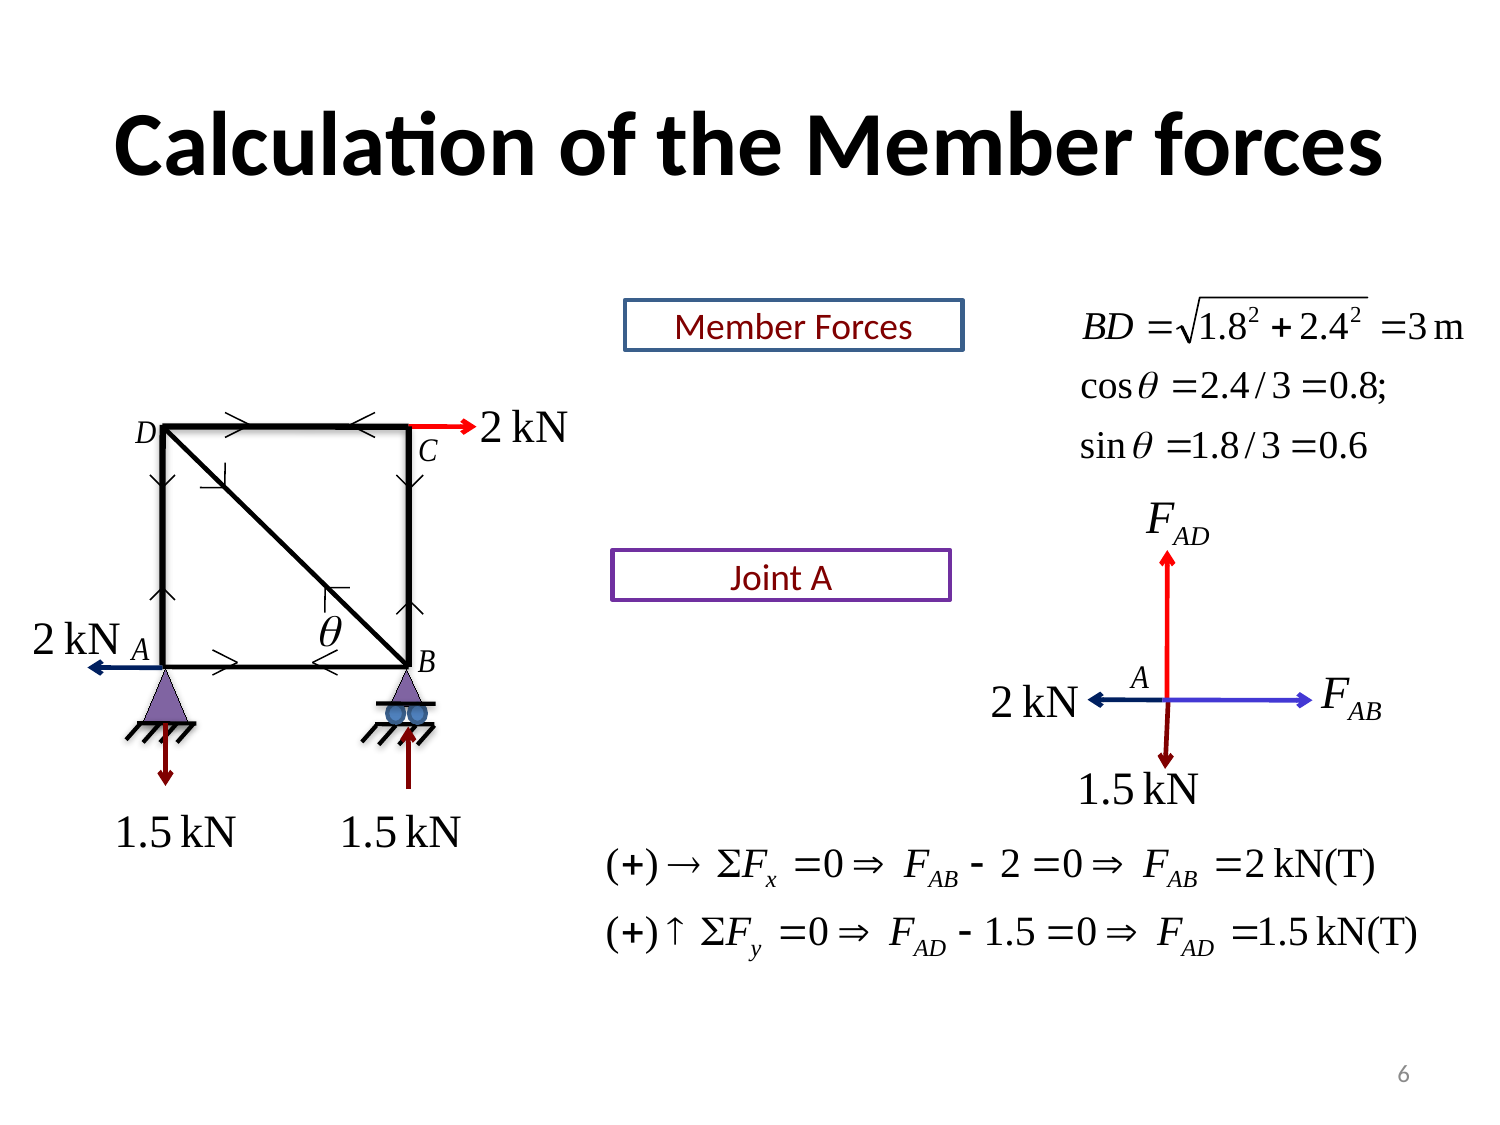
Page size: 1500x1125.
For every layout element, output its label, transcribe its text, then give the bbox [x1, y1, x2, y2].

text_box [1074, 287, 1471, 468]
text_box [24, 399, 577, 860]
text_box Member Forces [623, 298, 965, 352]
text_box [983, 487, 1390, 817]
slide_number 6 [1074, 1042, 1425, 1103]
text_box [599, 837, 1429, 970]
text_box Joint A [610, 548, 952, 602]
title Calculation of the Member forces [75, 45, 1425, 233]
